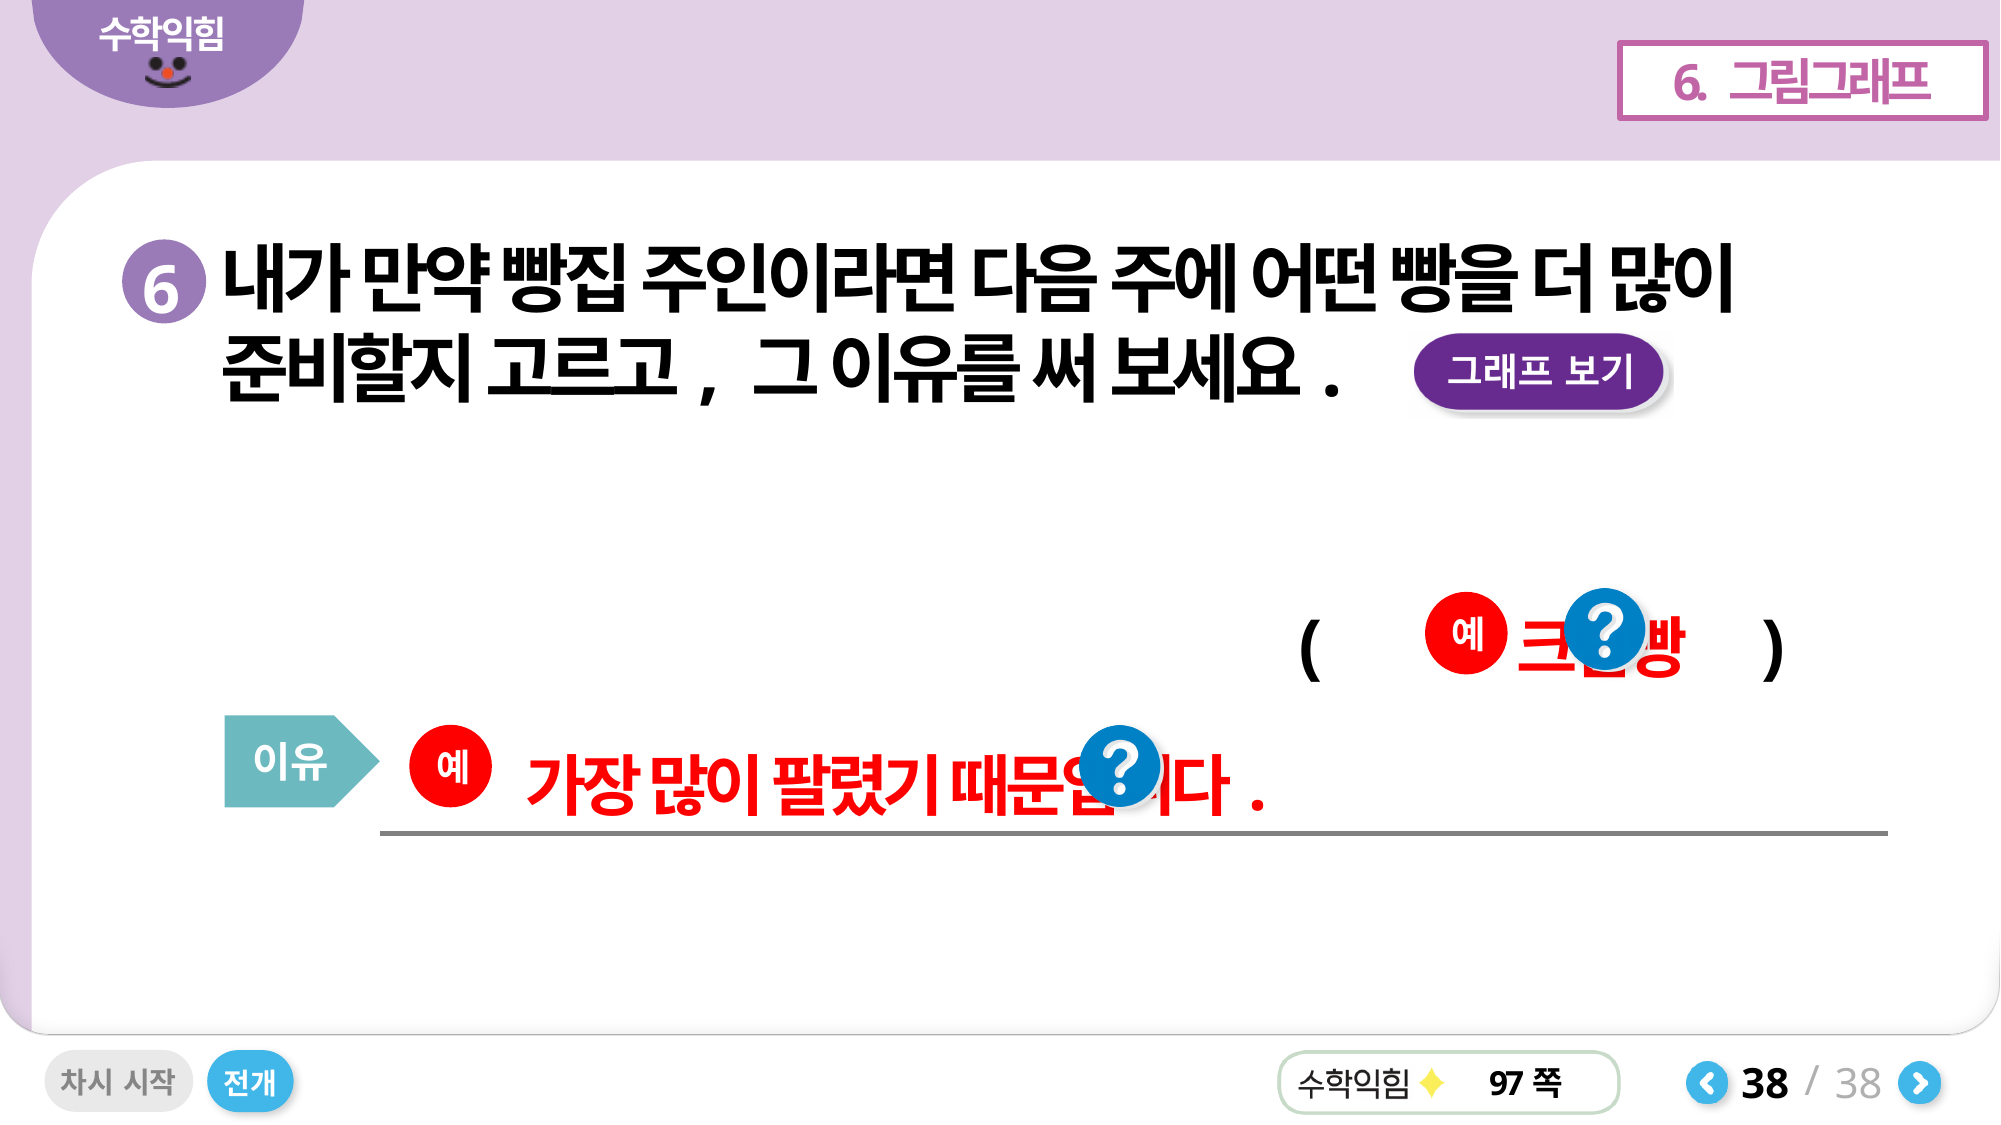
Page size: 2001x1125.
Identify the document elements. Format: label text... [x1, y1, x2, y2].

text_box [38, 1048, 297, 1114]
text_box 6 [122, 239, 207, 324]
text_box 이유 [222, 713, 382, 810]
text_box 내가 만약 빵집 주인이라면 다음 주에 어떤 빵을 더 많이 준비할지 고르고, 그 이유를 써 보세요. [220, 231, 1931, 382]
picture [1409, 332, 1674, 420]
text_box 6. 그림그래프 [1619, 43, 1987, 118]
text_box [1276, 1049, 1621, 1116]
picture [1563, 588, 1649, 673]
picture [145, 57, 191, 88]
text_box ( ) [1298, 585, 1941, 692]
picture [1079, 725, 1165, 809]
picture [0, 929, 2000, 1125]
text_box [1424, 589, 1786, 683]
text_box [1685, 1061, 1941, 1104]
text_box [409, 703, 1912, 808]
